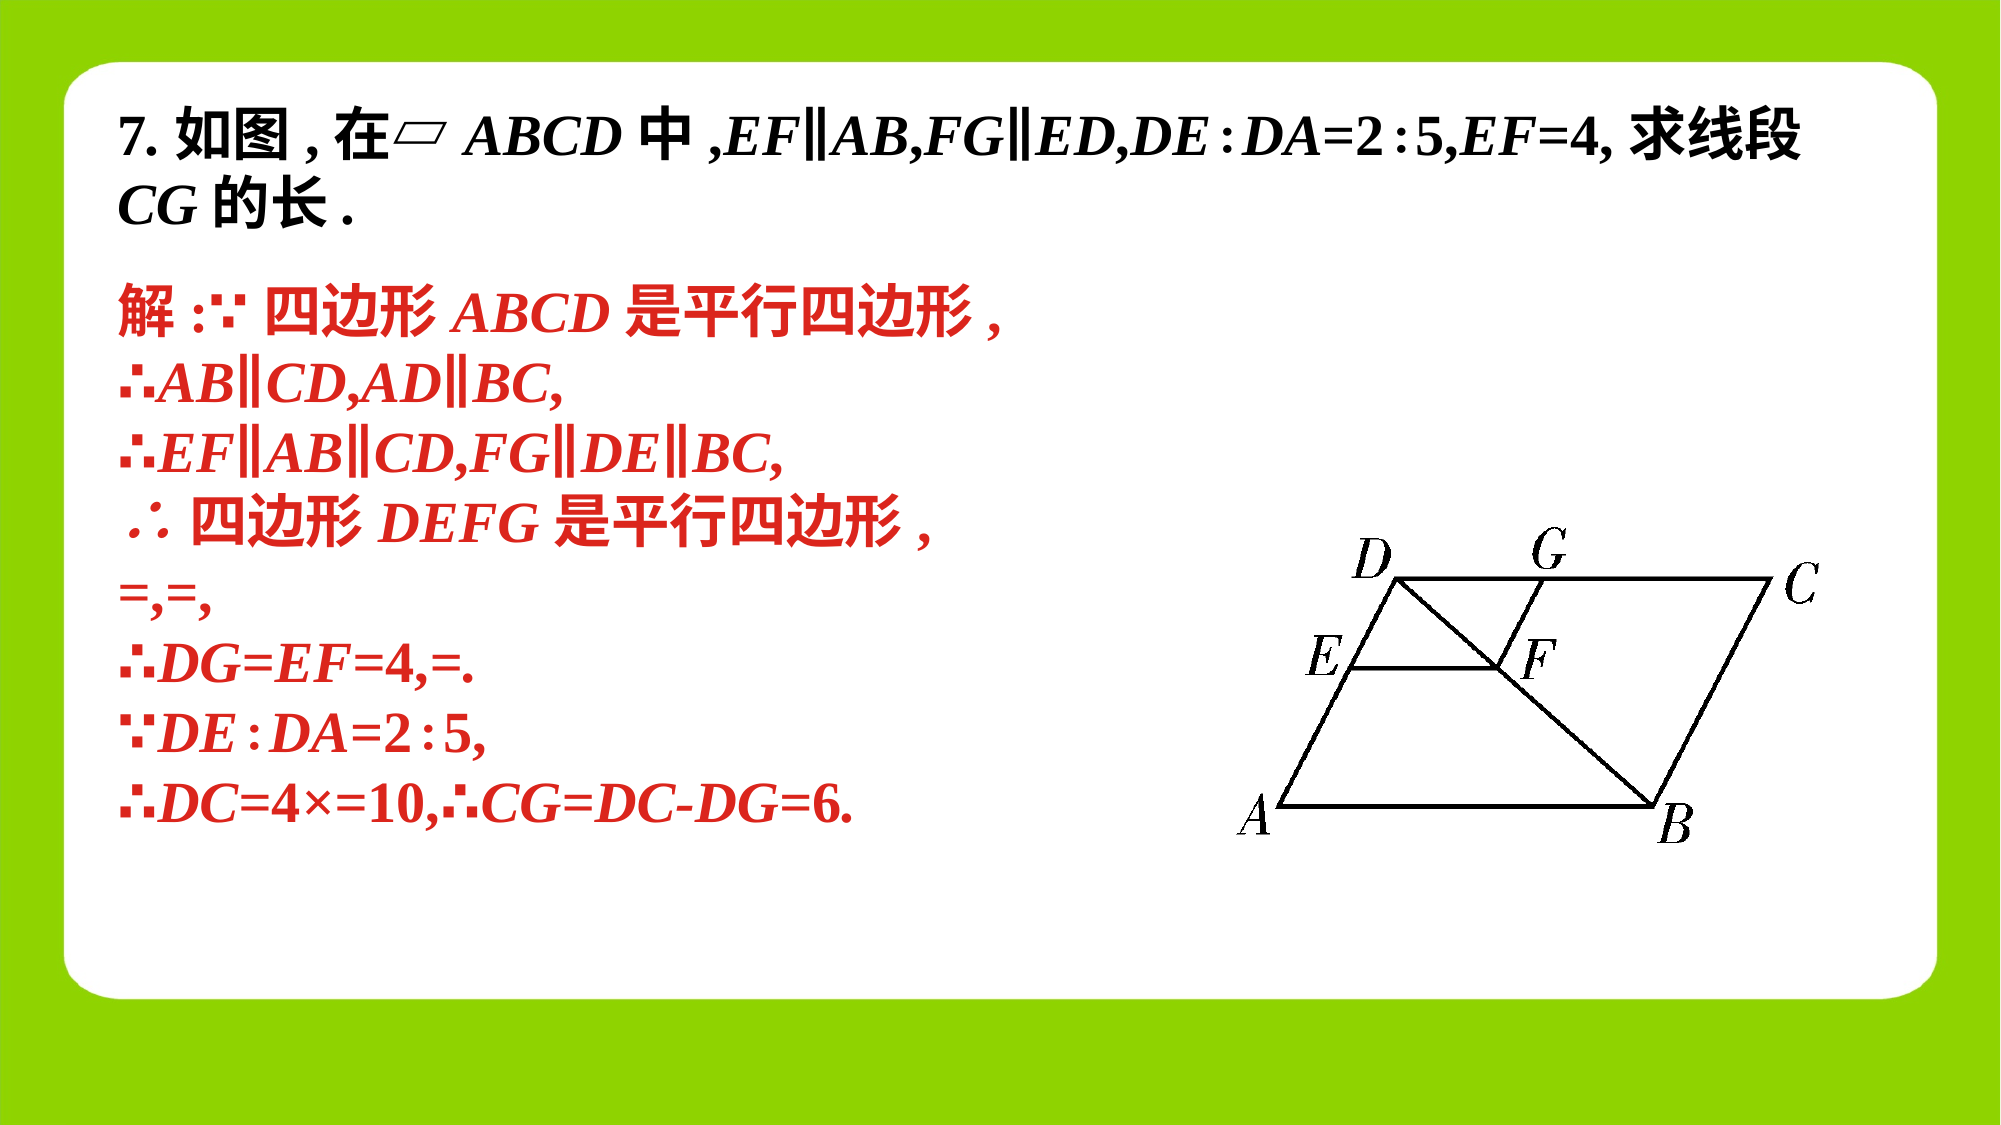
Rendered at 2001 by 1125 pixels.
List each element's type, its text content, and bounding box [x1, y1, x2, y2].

text_box 7.如图,在▱ABCD中,EF∥AB,FG∥ED,DE∶DA=2∶5,EF=4,求线段CG的长. [102, 89, 1819, 244]
picture [0, 0, 2001, 1125]
